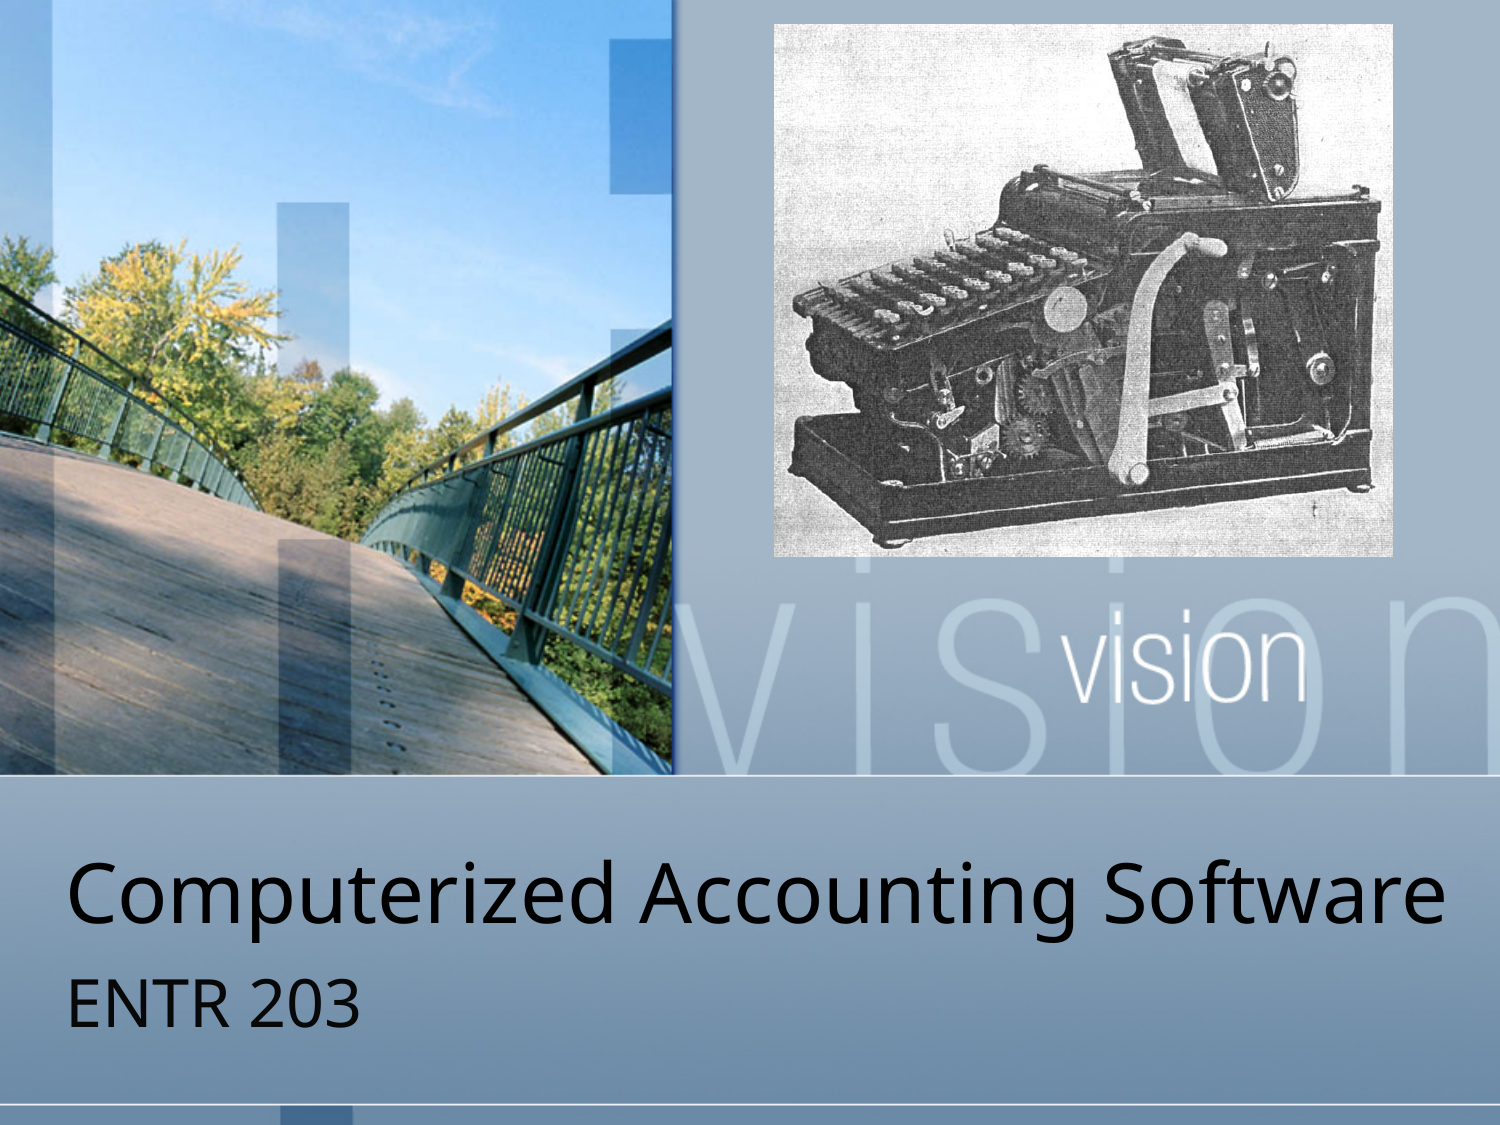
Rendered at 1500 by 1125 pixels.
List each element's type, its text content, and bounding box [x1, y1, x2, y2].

subtitle ENTR 203 [49, 952, 1476, 1101]
title Computerized Accounting Software [49, 812, 1476, 952]
picture [0, 0, 1500, 1125]
